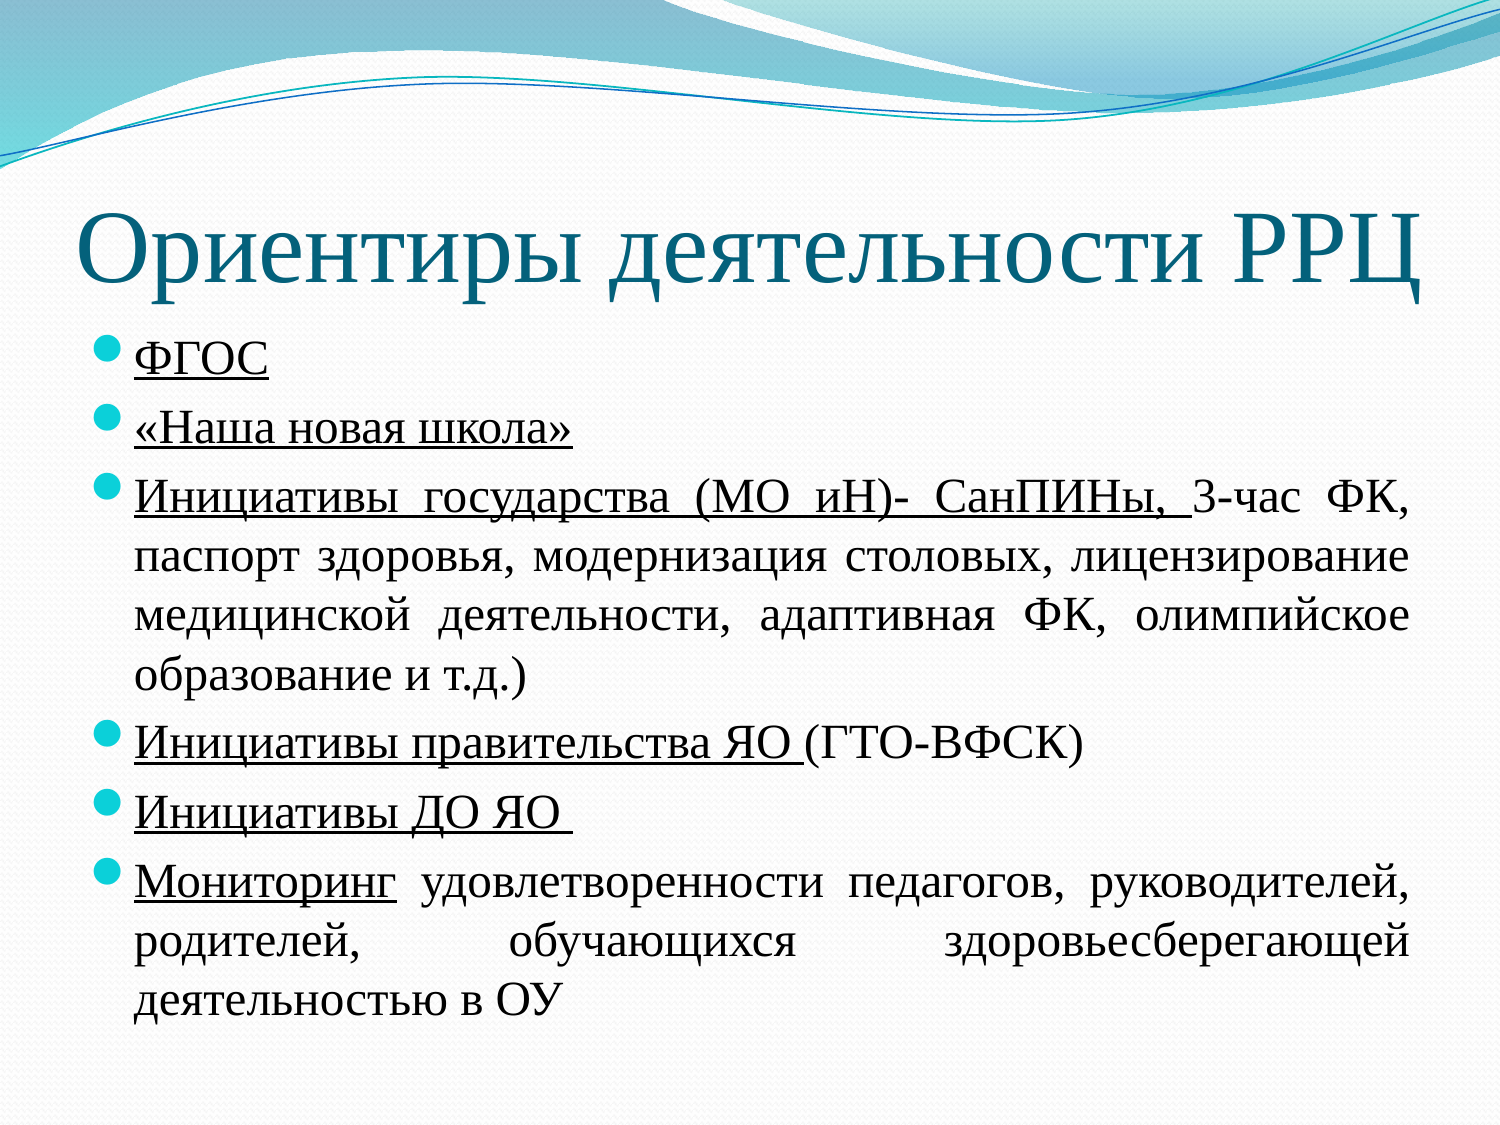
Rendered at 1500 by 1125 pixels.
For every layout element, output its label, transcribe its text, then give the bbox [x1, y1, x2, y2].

title Ориентиры деятельности РРЦ [75, 115, 1425, 303]
list ФГОС «Наша новая школа» Инициативы государства (МО иН)- СанПИНы, 3-час ФК, паспорт здоровья, модернизация столовых, лицензирование медицинской деятельности, адаптивная ФК, олимпийское образование и т.д.) Инициативы правительства ЯО (ГТО-ВФСК) Инициативы ДО ЯО Мониторинг удовлетворенности педагогов, руководителей, родителей, обучающихся здоровьесберегающей деятельностью в ОУ [75, 317, 1425, 1038]
